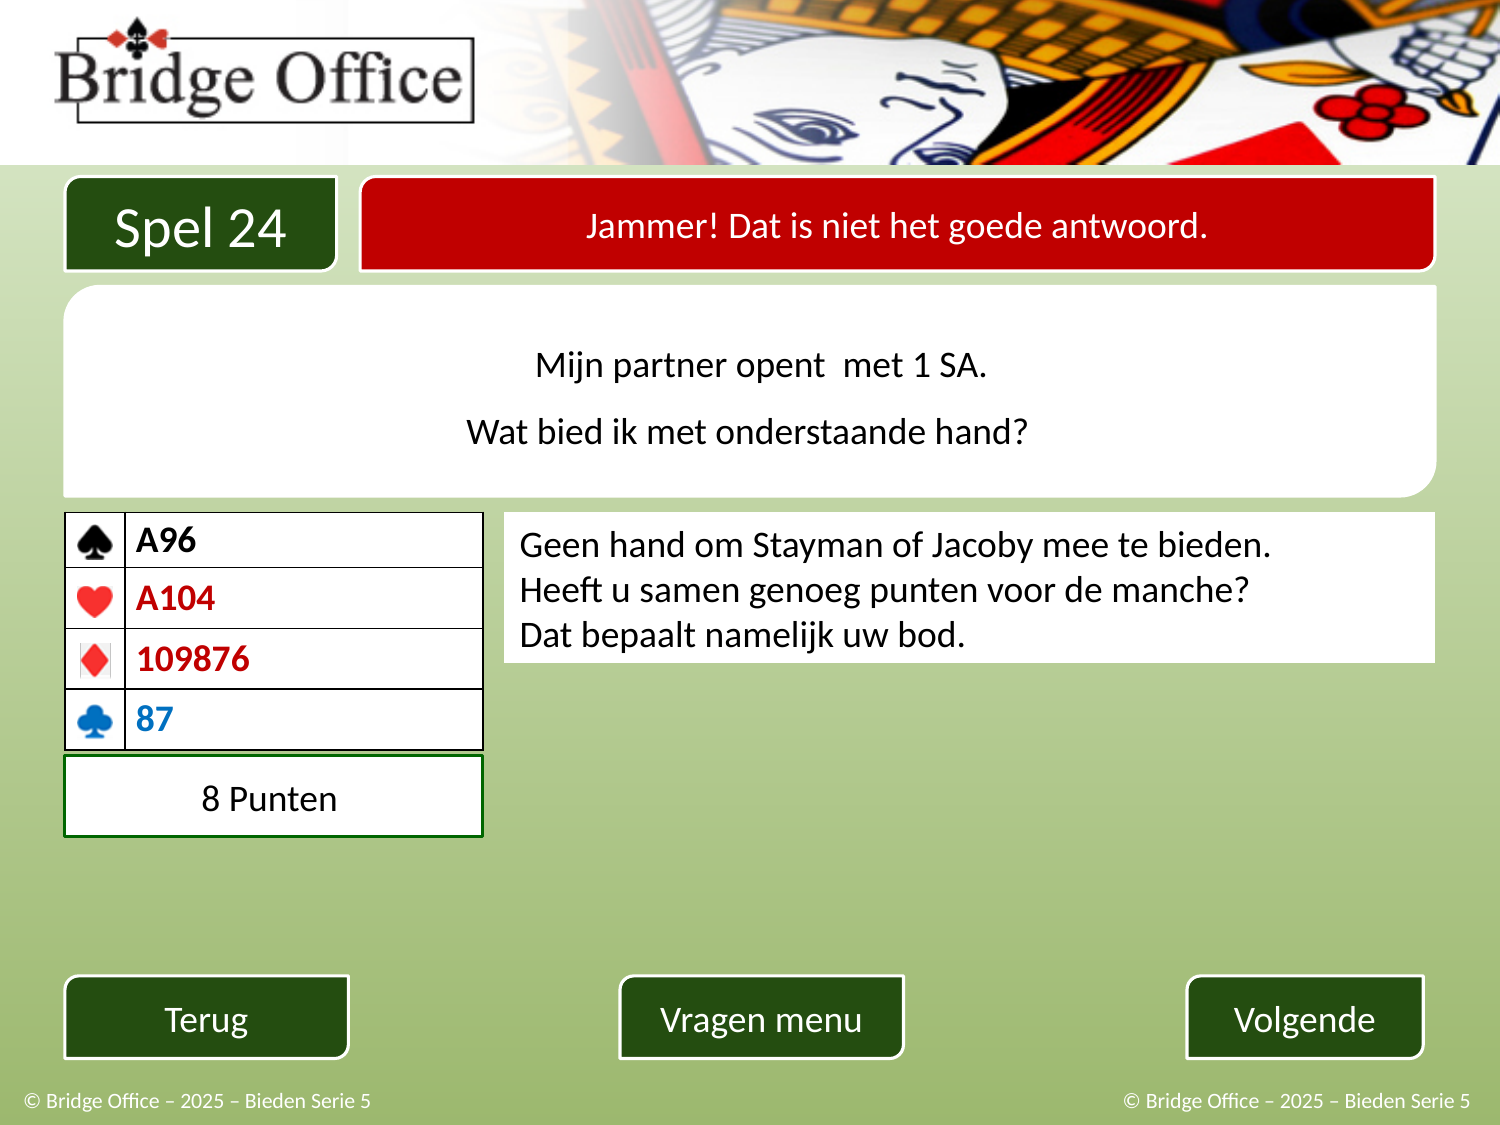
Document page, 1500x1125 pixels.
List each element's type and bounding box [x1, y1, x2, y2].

text_box [504, 512, 1435, 663]
picture [77, 643, 114, 679]
table_header [126, 513, 482, 567]
text_box [63, 754, 484, 838]
text_box [63, 284, 1437, 498]
table_header [66, 513, 124, 567]
text_box [1185, 974, 1425, 1061]
table_cell [126, 690, 482, 749]
table_cell [66, 629, 124, 688]
picture [77, 524, 114, 561]
text_box [618, 974, 906, 1061]
picture [77, 703, 114, 740]
text_box [358, 174, 1437, 273]
table_cell [66, 568, 124, 628]
table_cell [126, 568, 482, 628]
picture [77, 585, 114, 618]
text_box [63, 974, 350, 1061]
text_box [8, 1079, 393, 1121]
table_cell [66, 690, 124, 749]
text_box [1107, 1079, 1500, 1121]
table_cell [126, 629, 482, 688]
picture [0, 0, 1500, 166]
text_box [63, 174, 339, 273]
